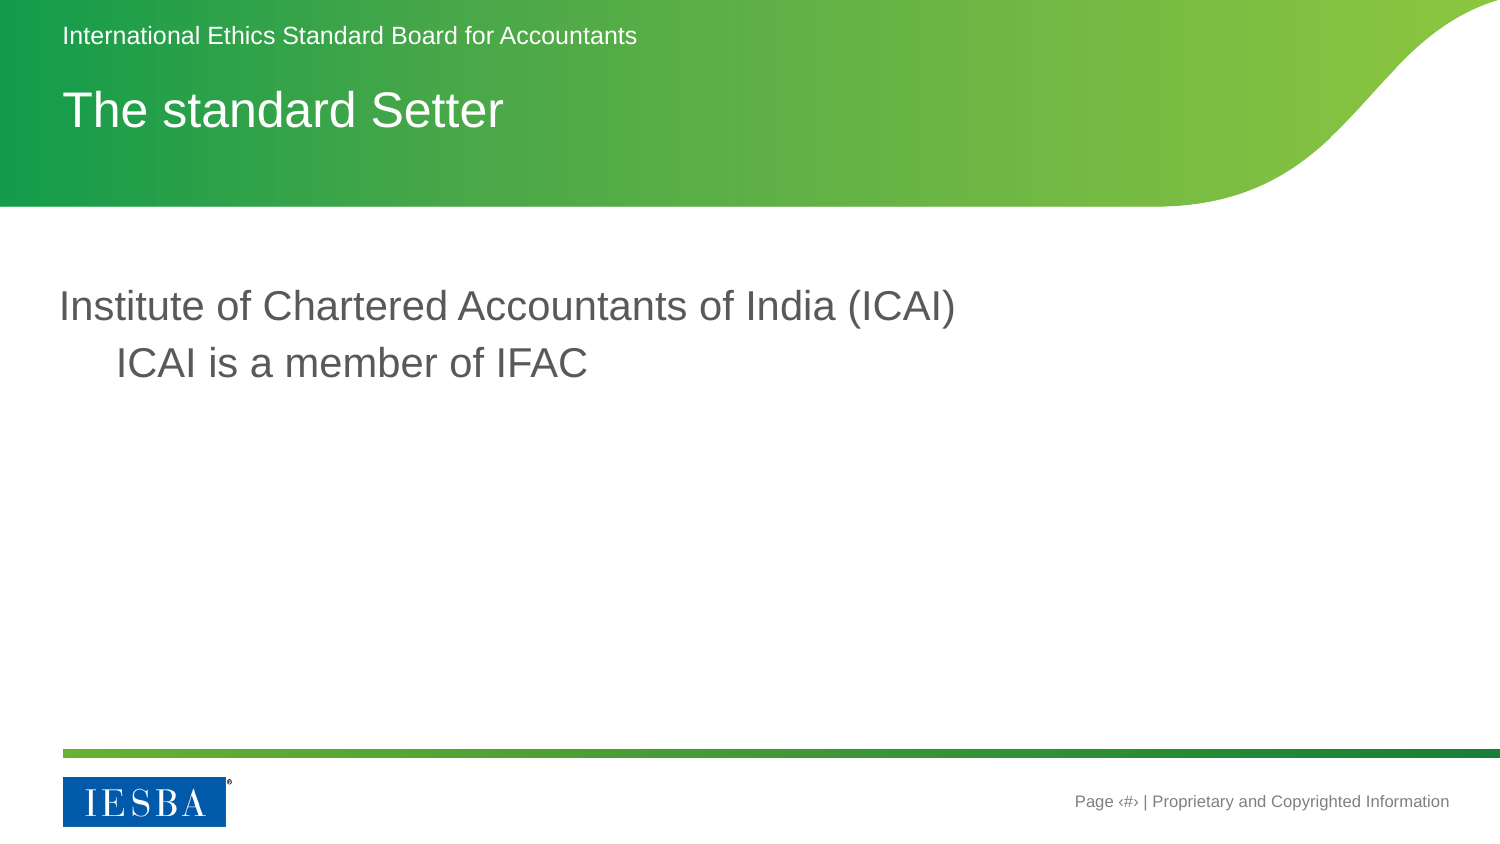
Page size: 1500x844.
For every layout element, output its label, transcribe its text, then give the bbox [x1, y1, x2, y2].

picture [0, 0, 1500, 207]
text_box Institute of Chartered Accountants of India (ICAI) ICAI is a member of IFAC [0, 271, 1307, 610]
list International Ethics Standard Board for Accountants [61, 19, 913, 58]
title The standard Setter [61, 74, 1301, 142]
picture [63, 777, 232, 827]
